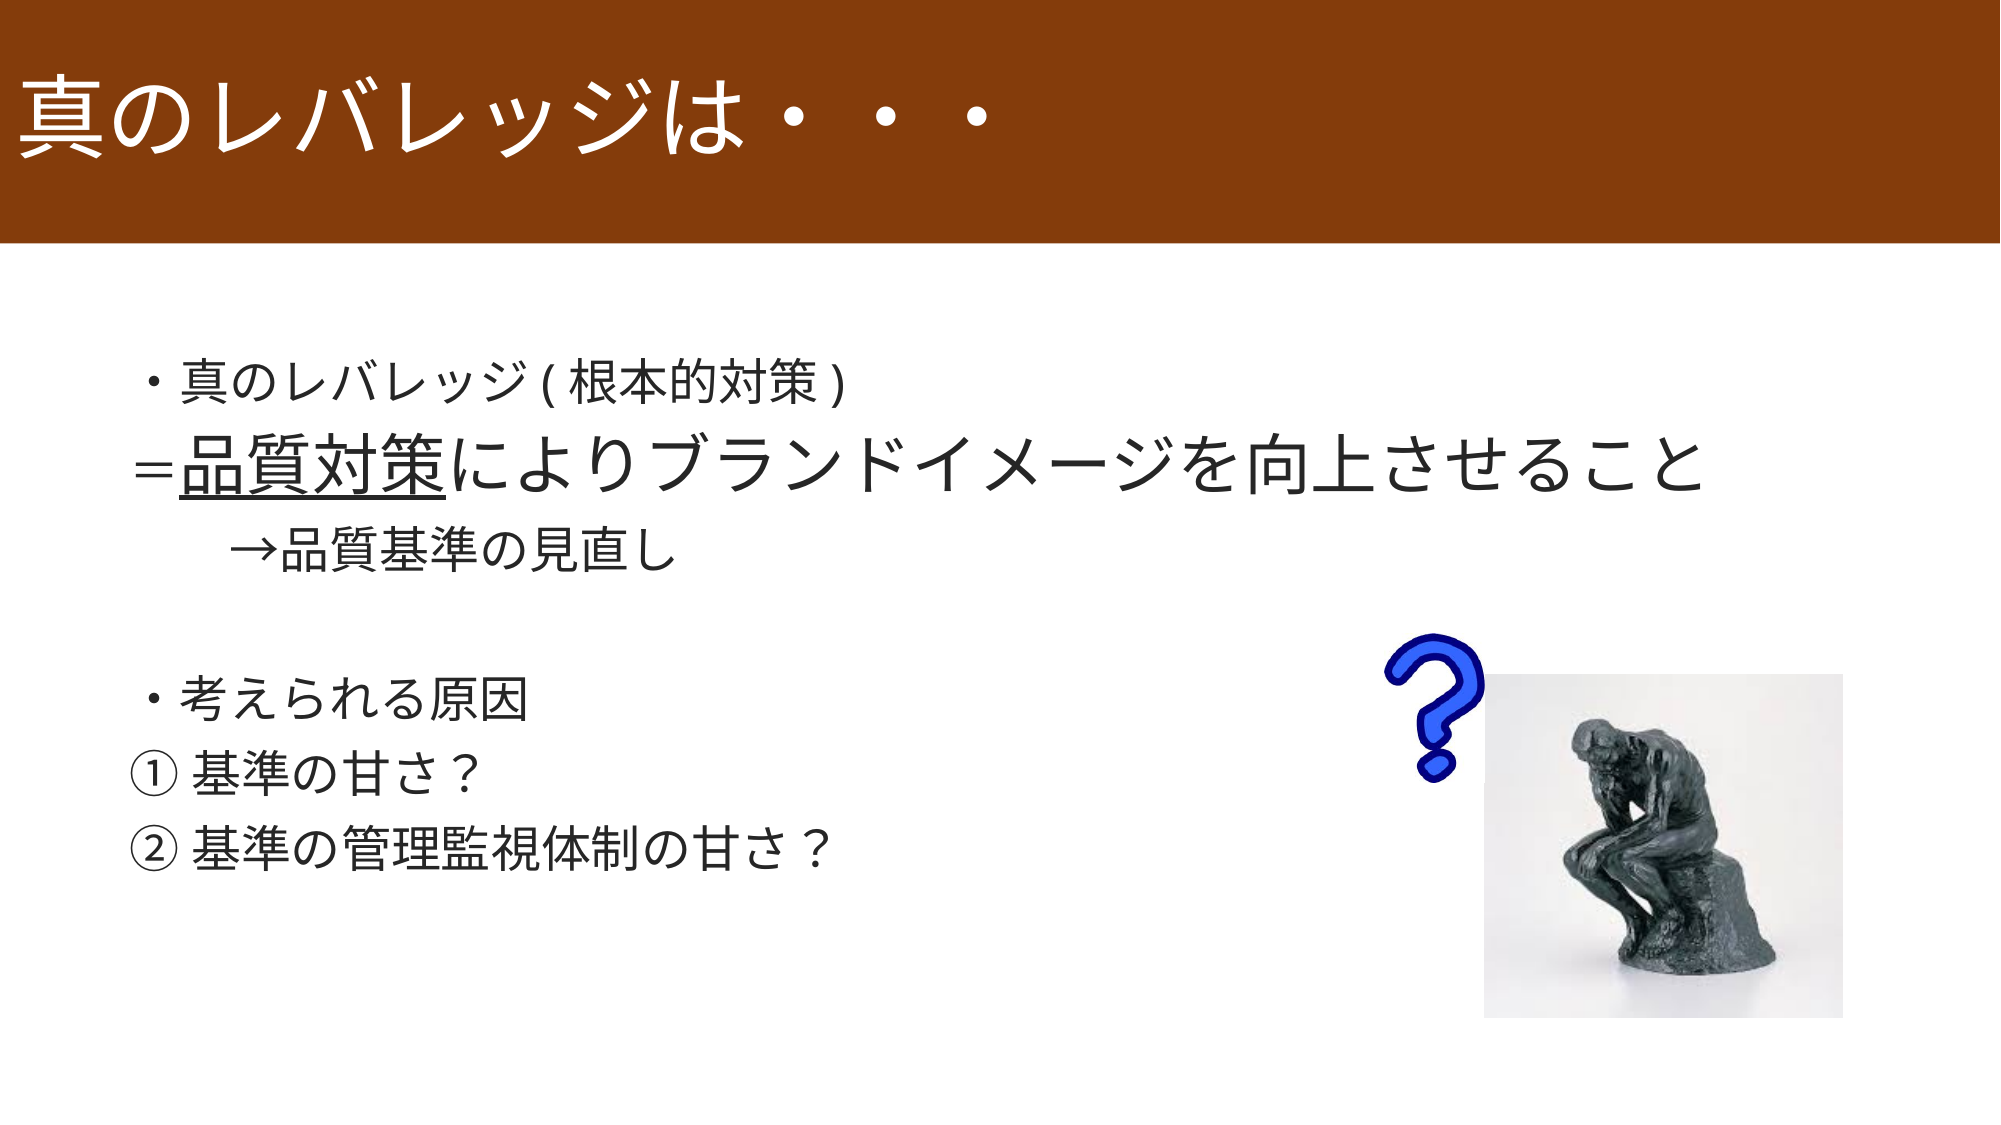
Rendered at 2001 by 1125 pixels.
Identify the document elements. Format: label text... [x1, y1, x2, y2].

list ・真のレバレッジ(根本的対策) ＝品質対策によりブランドイメージを向上させること →品質基準の見直し ・考えられる原因 ①基準の甘さ？ ②基準の管理監視体制の甘さ？ [114, 349, 1886, 965]
picture [1384, 633, 1843, 1018]
title 真のレバレッジは・・・ [0, 0, 2000, 244]
